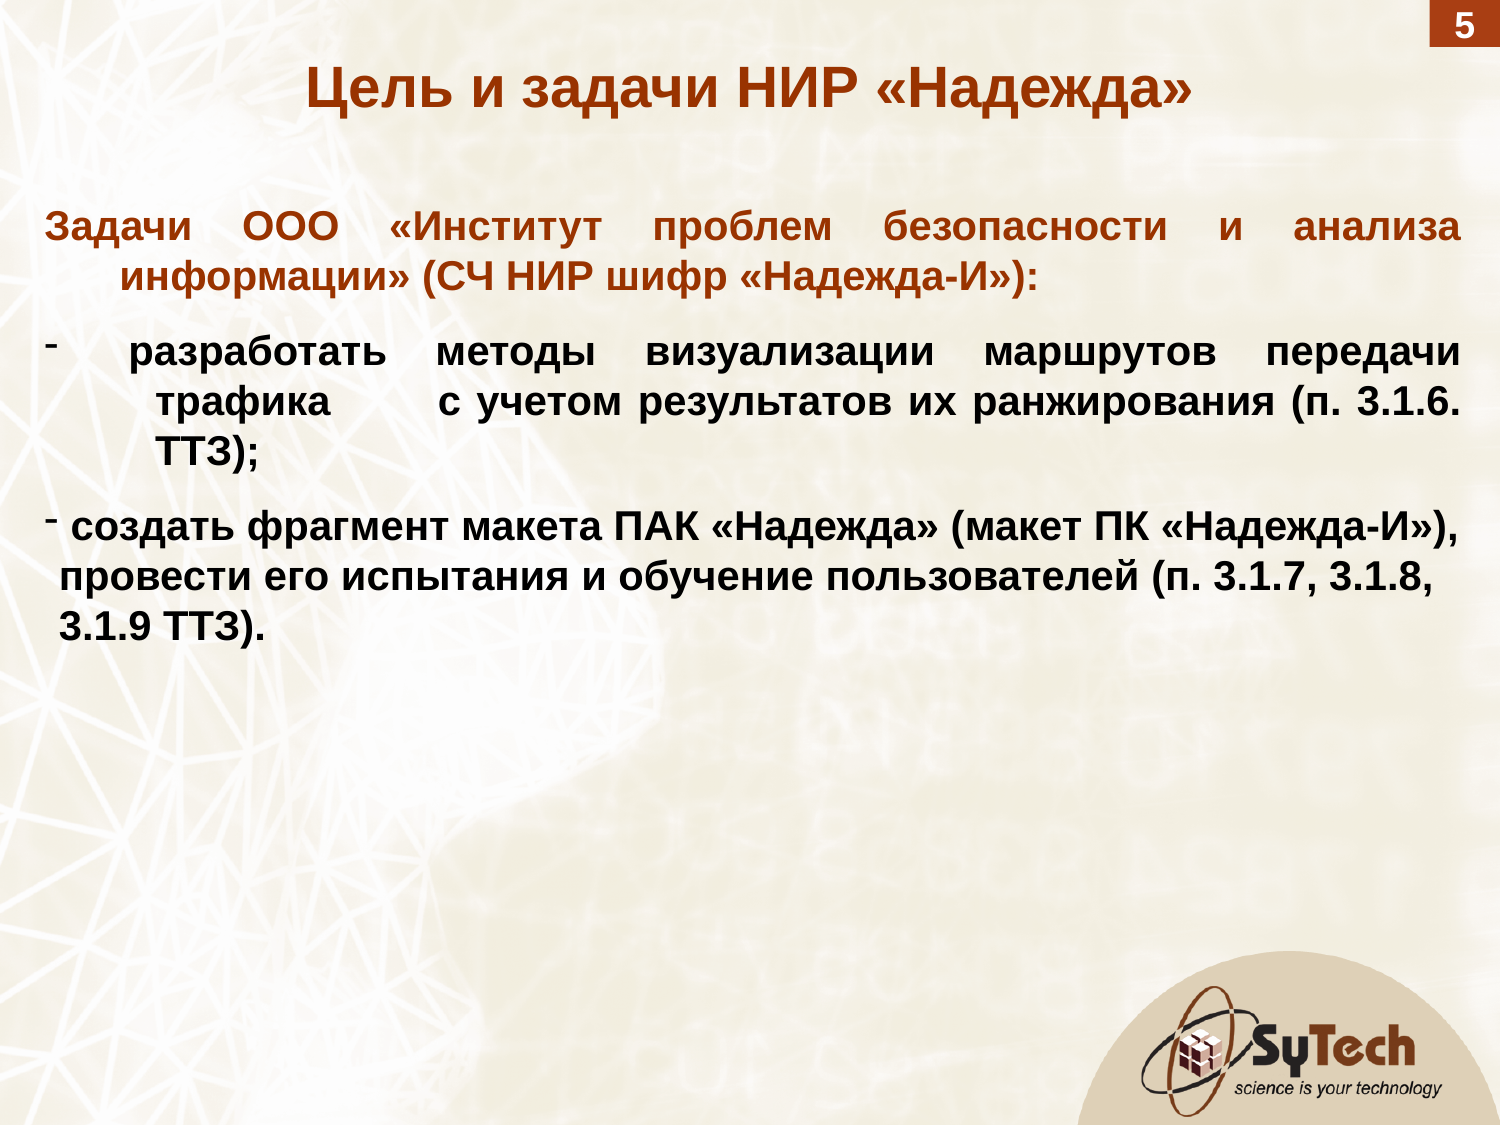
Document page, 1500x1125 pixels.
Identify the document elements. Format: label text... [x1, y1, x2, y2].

text_box 5 [1429, 0, 1500, 47]
text_box Цель и задачи НИР «Надежда» [35, 42, 1465, 125]
text_box Задачи ООО «Институт проблем безопасности и анализа информации» (СЧ НИР шифр «Надежда-И»): разработать методы визуализации маршрутов передачи трафика с учетом результатов их ранжирования (п. 3.1.6. ТТЗ); создать фрагмент макета ПАК «Надежда» (макет ПК «Надежда-И»), провести его испытания и обучение пользователей (п. 3.1.7, 3.1.8, 3.1.9 ТТЗ). [29, 141, 1477, 732]
picture [0, 0, 1500, 1125]
